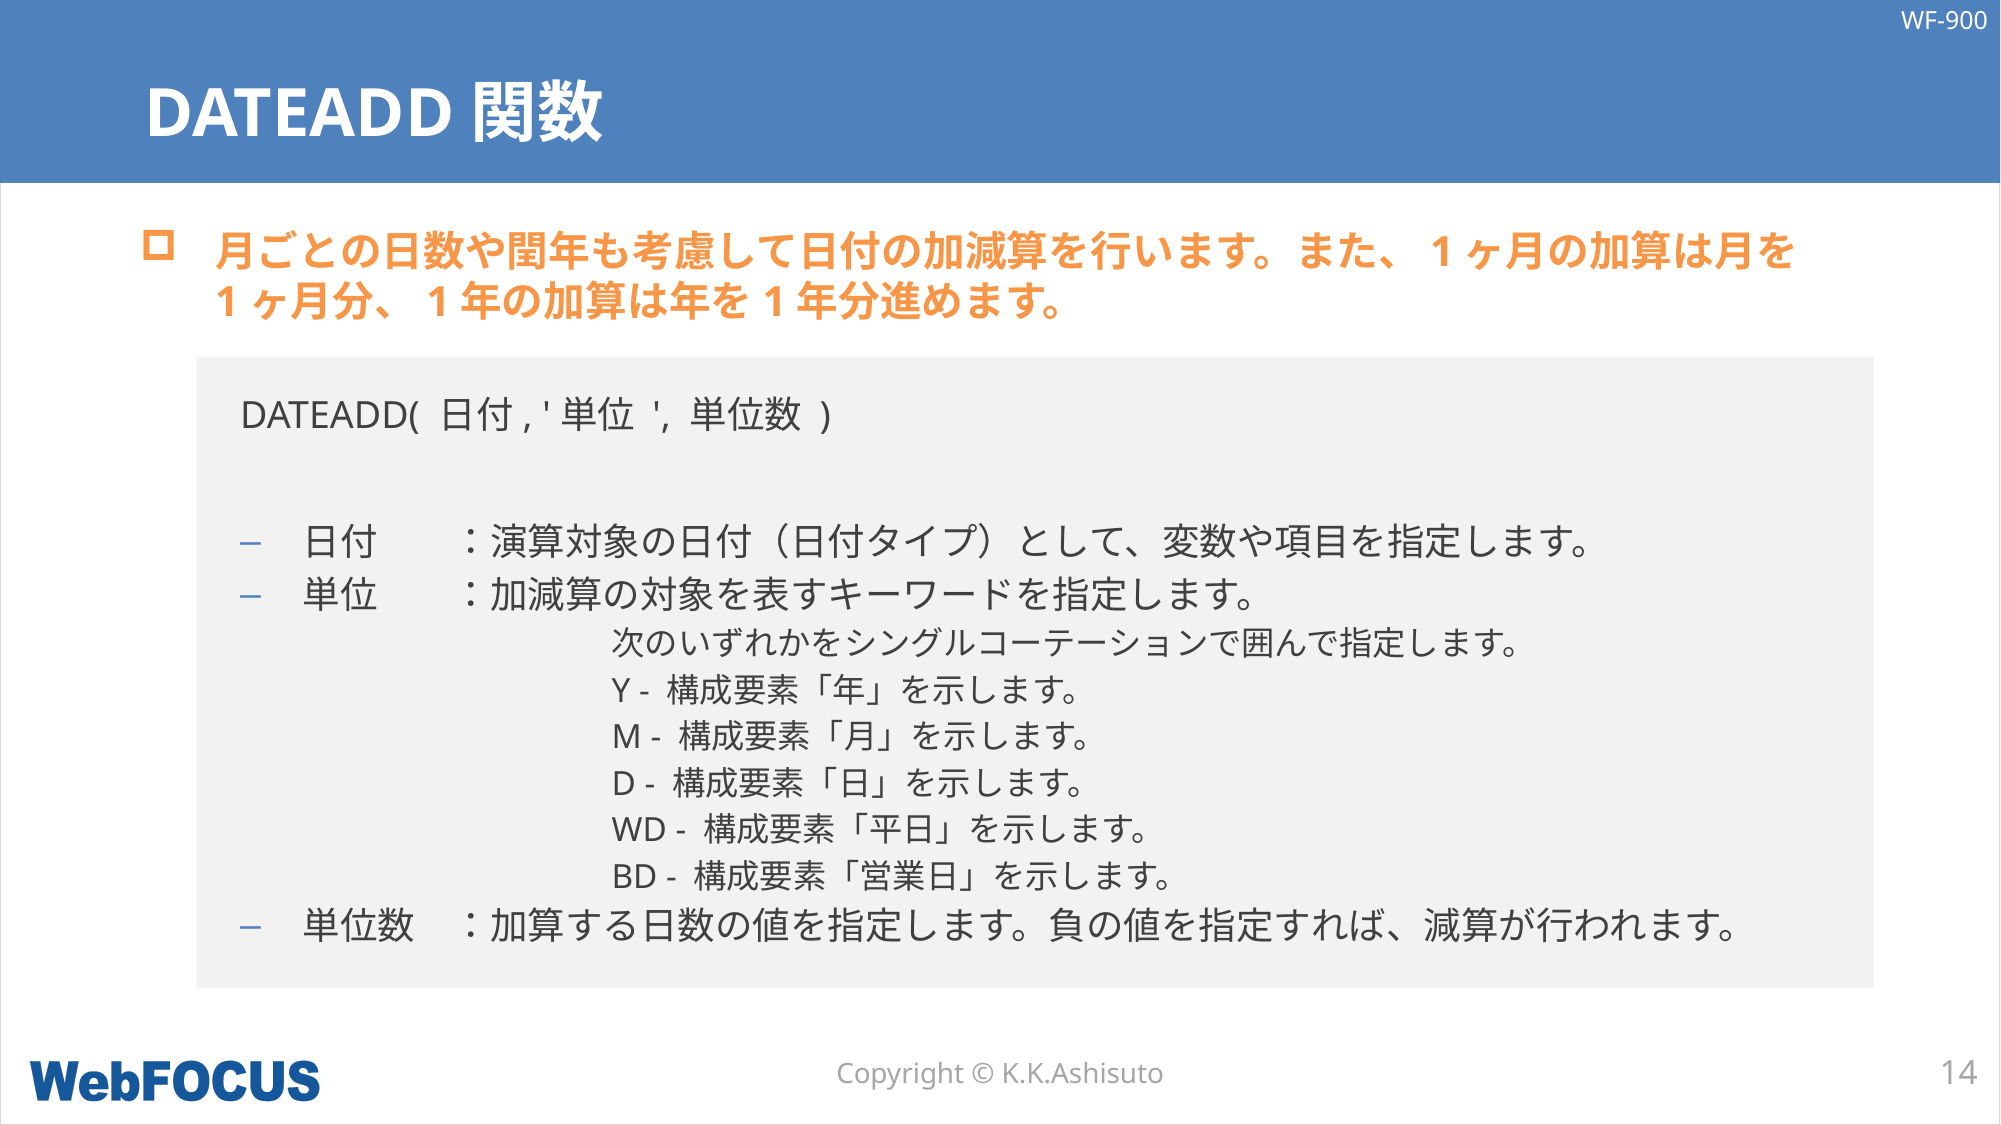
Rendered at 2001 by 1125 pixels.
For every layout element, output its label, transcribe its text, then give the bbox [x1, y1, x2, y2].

picture [25, 1050, 323, 1111]
title DATEADD関数 [129, 50, 1924, 169]
list 月ごとの日数や閏年も考慮して日付の加減算を行います。また、1ヶ月の加算は月を 1ヶ月分、1年の加算は年を1年分進めます。 DATEADD( 日付, '単位 ', 単位数 ) 日付 ：演算対象の日付（日付タイプ）として、変数や項目を指定します。 単位 ：加減算の対象を表すキーワードを指定します。 次のいずれかをシングルコーテーションで囲んで指定します。 Y - 構成要素「年」を示します。 M - 構成要素「月」を示します。 D - 構成要素「日」を示します。 WD - 構成要素「平日」を示します。 BD - 構成要素「営業日」を示します。 単位数 ：加算する日数の値を指定します。負の値を指定すれば、減算が行われます。 [125, 217, 1926, 1020]
